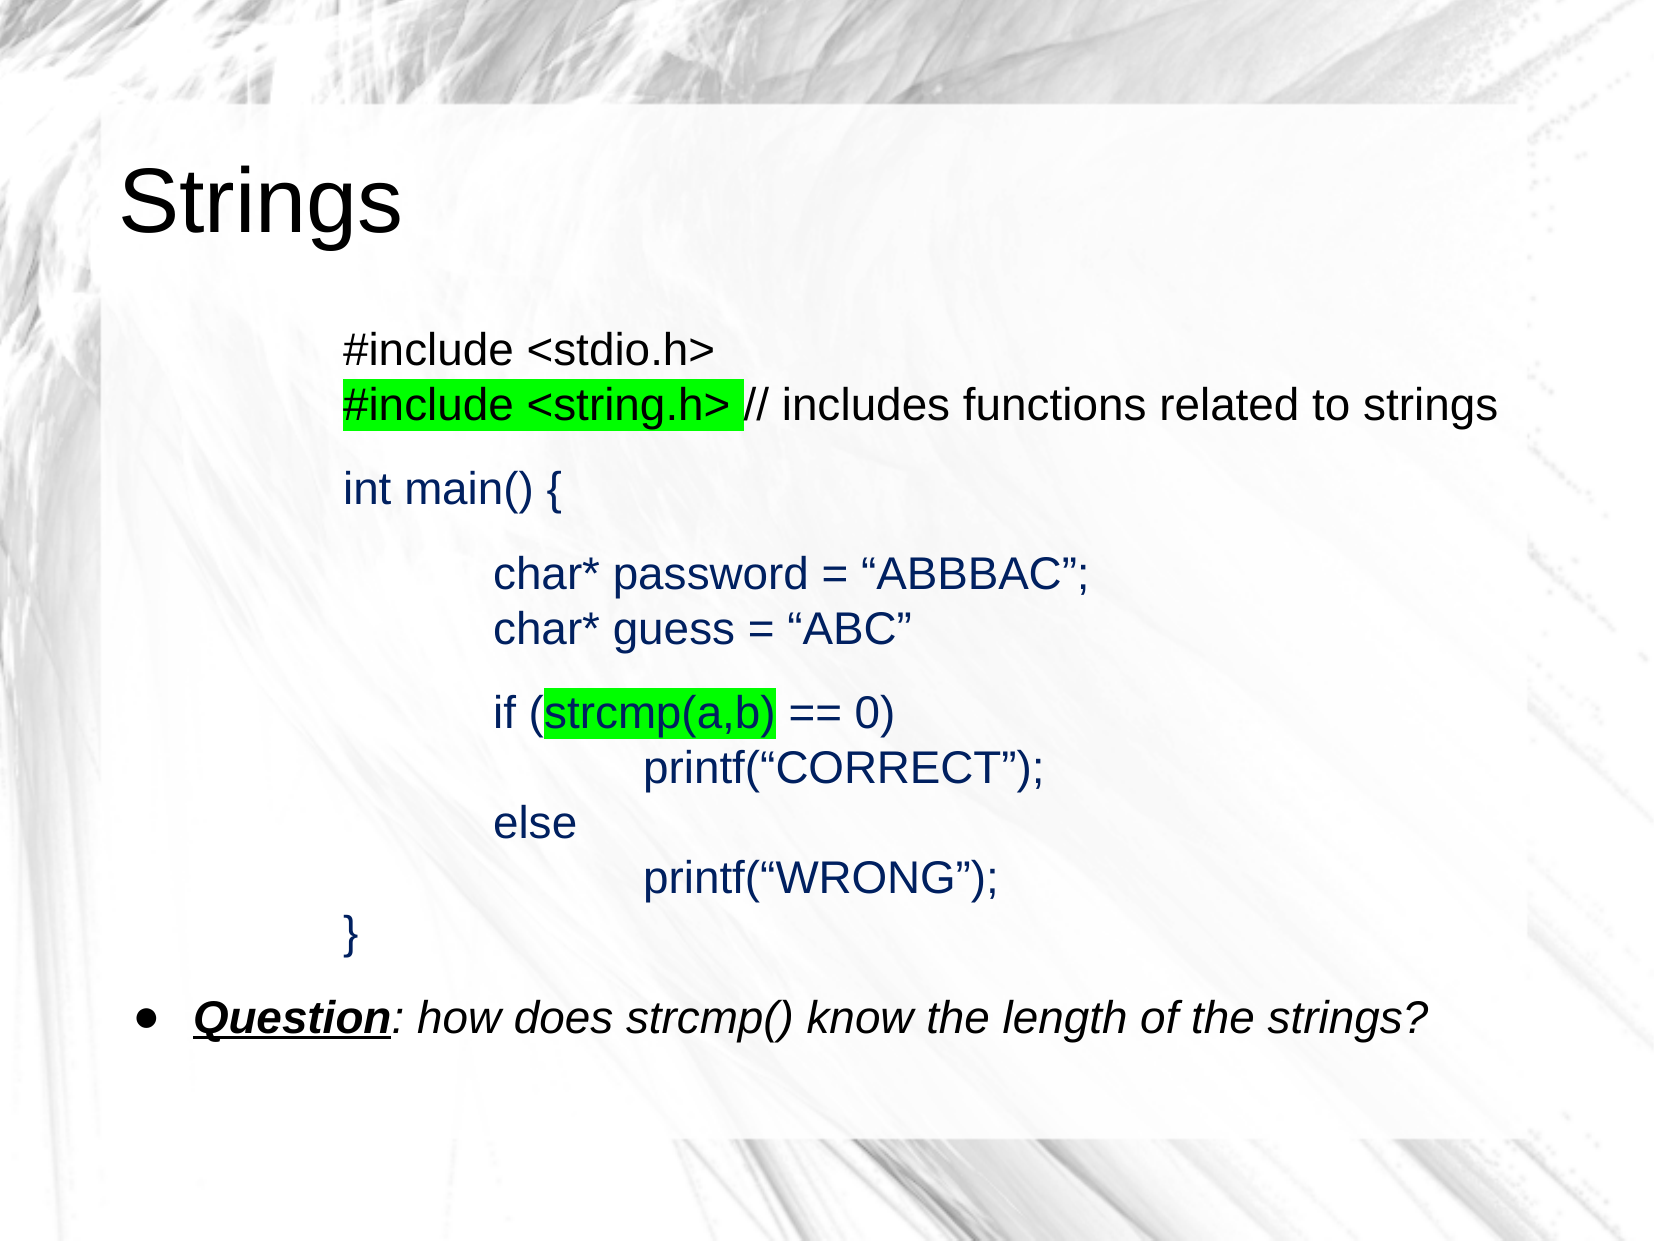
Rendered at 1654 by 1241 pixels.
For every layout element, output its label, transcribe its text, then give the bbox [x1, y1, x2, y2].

picture [0, 0, 1654, 1241]
list #include <stdio.h> #include <string.h> // includes functions related to strings int main() { char* password = “ABBBAC”; char* guess = “ABC” if (strcmp(a,b) == 0) printf(“CORRECT”); else printf(“WRONG”); } Question: how does strcmp() know the length of the strings? [118, 319, 1571, 1109]
title Strings [118, 93, 1506, 299]
